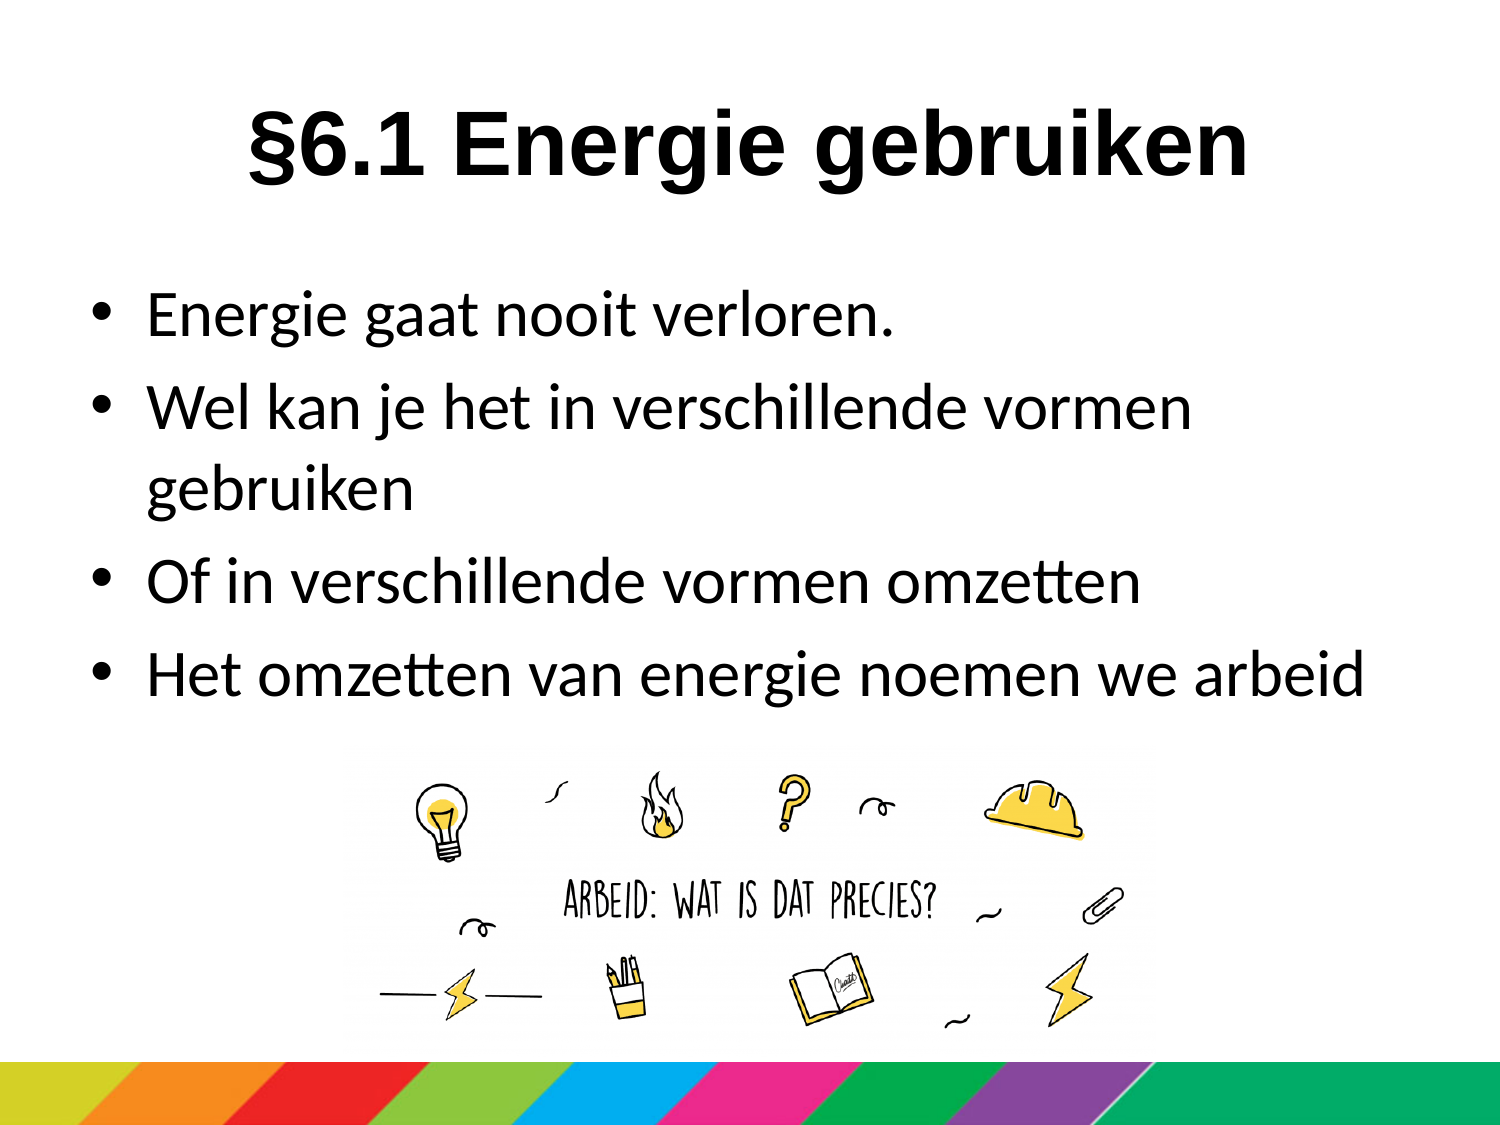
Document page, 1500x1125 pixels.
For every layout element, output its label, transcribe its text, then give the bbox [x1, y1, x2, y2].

list Energie gaat nooit verloren. Wel kan je het in verschillende vormen gebruiken Of in verschillende vormen omzetten Het omzetten van energie noemen we arbeid [75, 262, 1425, 1005]
picture [343, 745, 1156, 1058]
title §6.1 Energie gebruiken [75, 45, 1425, 233]
picture [656, 1062, 1500, 1125]
picture [0, 1062, 574, 1125]
